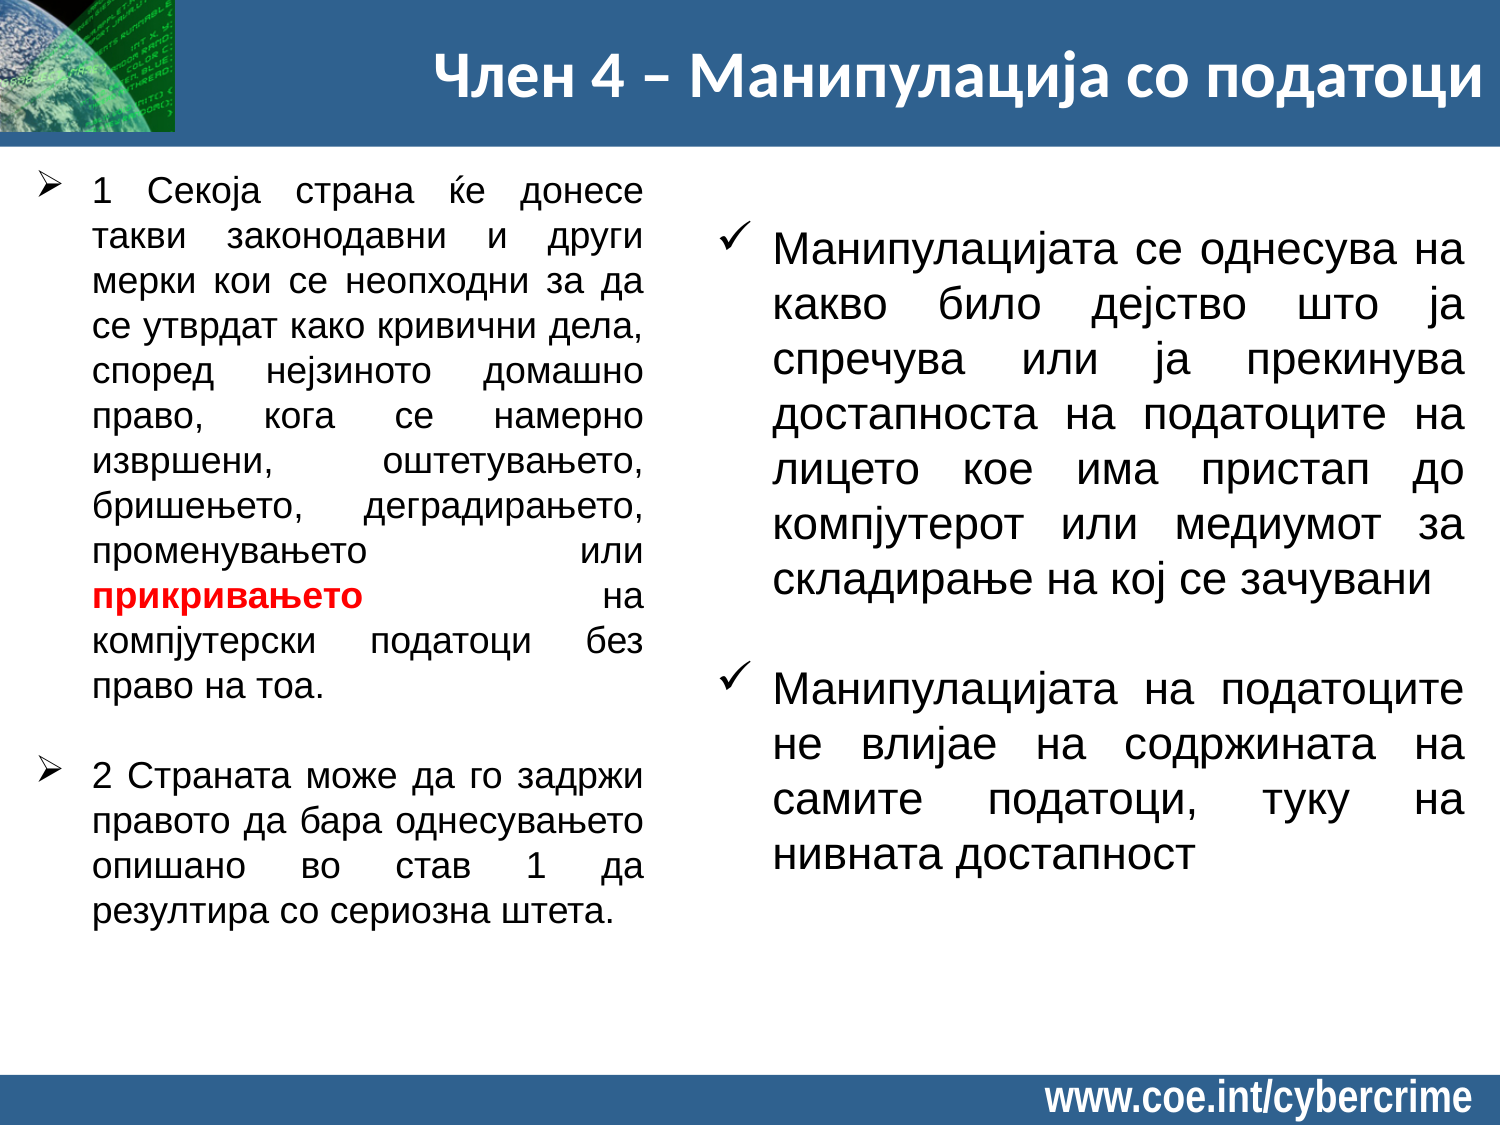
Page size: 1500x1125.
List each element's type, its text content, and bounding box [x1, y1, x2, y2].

text_box 1 Секоја страна ќе донесе такви законодавни и други мерки кои се неопходни за да се утврдат како кривични дела, според нејзиното домашно право, кога се намерно извршени, оштетувањето, бришењето, деградирањето, променувањето или прикривањето на компјутерски податоци без право на тоа. 2 Страната може да го задржи правото да бара однесувањето опишано во став 1 да резултира со сериозна штета. [20, 158, 659, 938]
picture [0, 0, 175, 132]
text_box [0, 1073, 1030, 1125]
text_box www.coe.int/cybercrime [1030, 1059, 1500, 1125]
text_box Член 4 – Манипулација со податоци [0, 0, 1500, 149]
text_box Манипулацијата се однесува на какво било дејство што ја спречува или ја прекинува достапноста на податоците на лицето кое има пристап до компјутерот или медиумот за складирање на кој се зачувани Манипулацијата на податоците не влијае на содржината на самите податоци, туку на нивната достапност [701, 211, 1480, 886]
